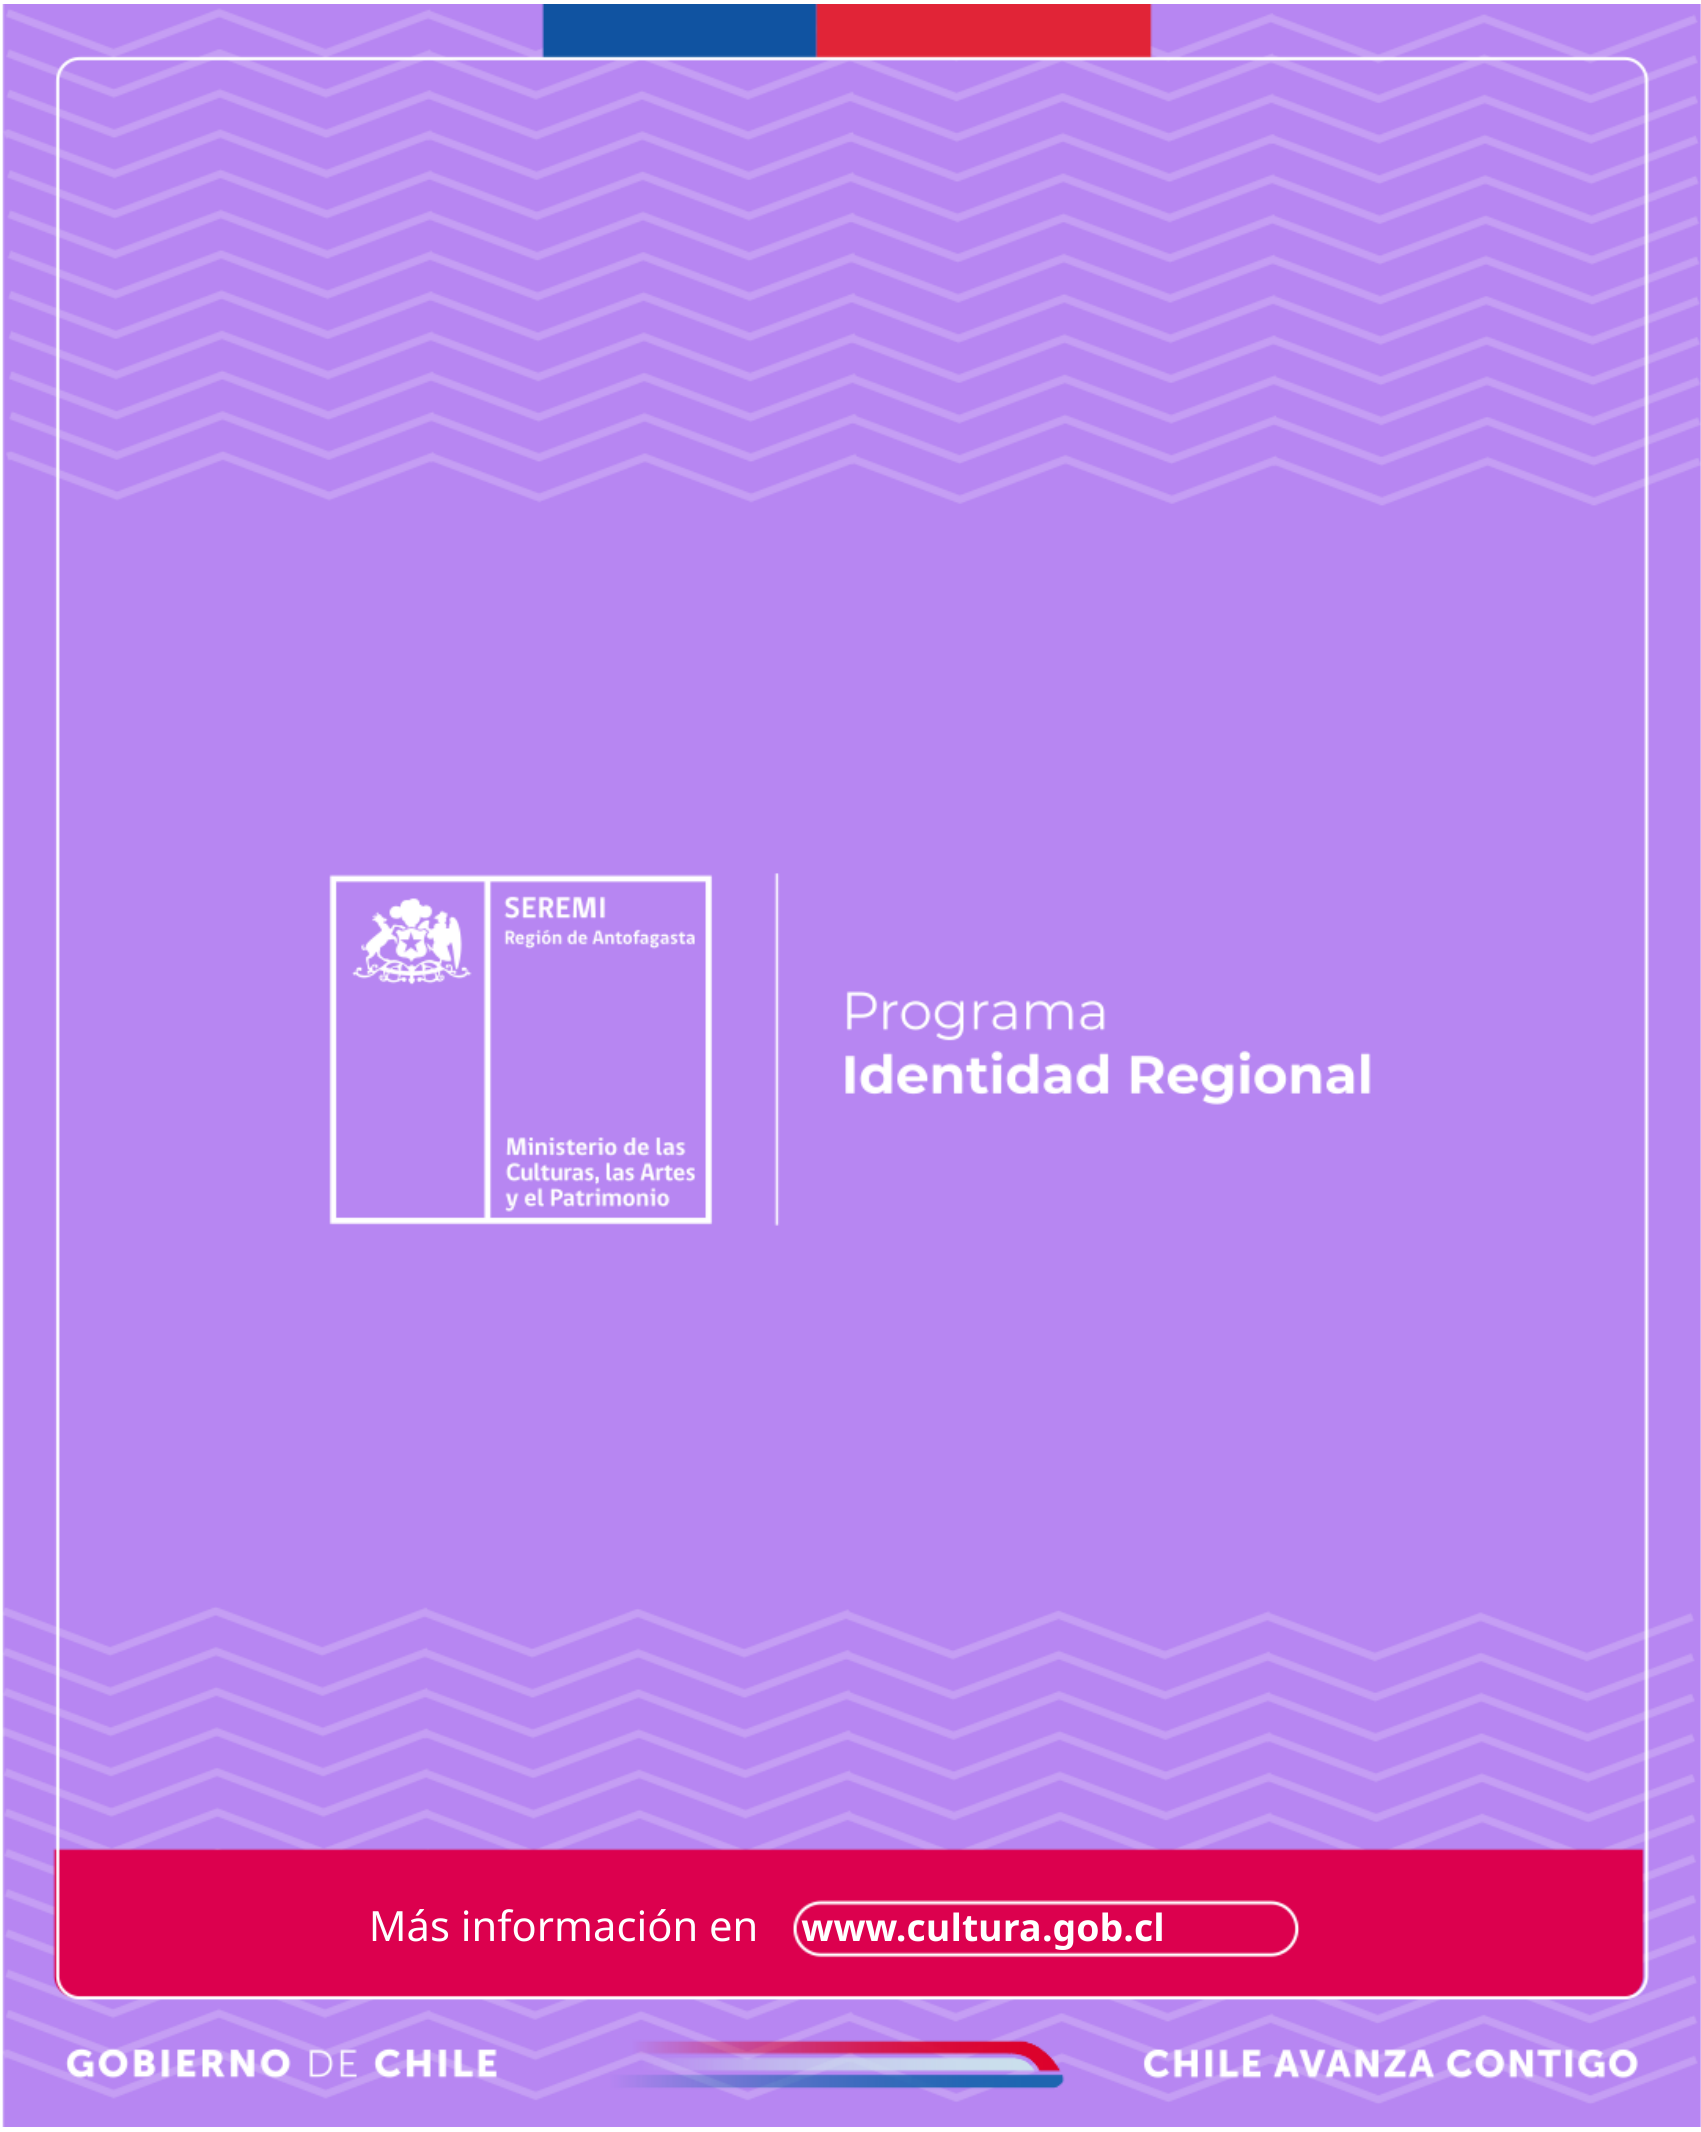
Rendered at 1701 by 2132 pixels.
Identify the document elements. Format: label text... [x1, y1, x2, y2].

text_box Más información en www.cultura.gob.cl [354, 1892, 1271, 1958]
